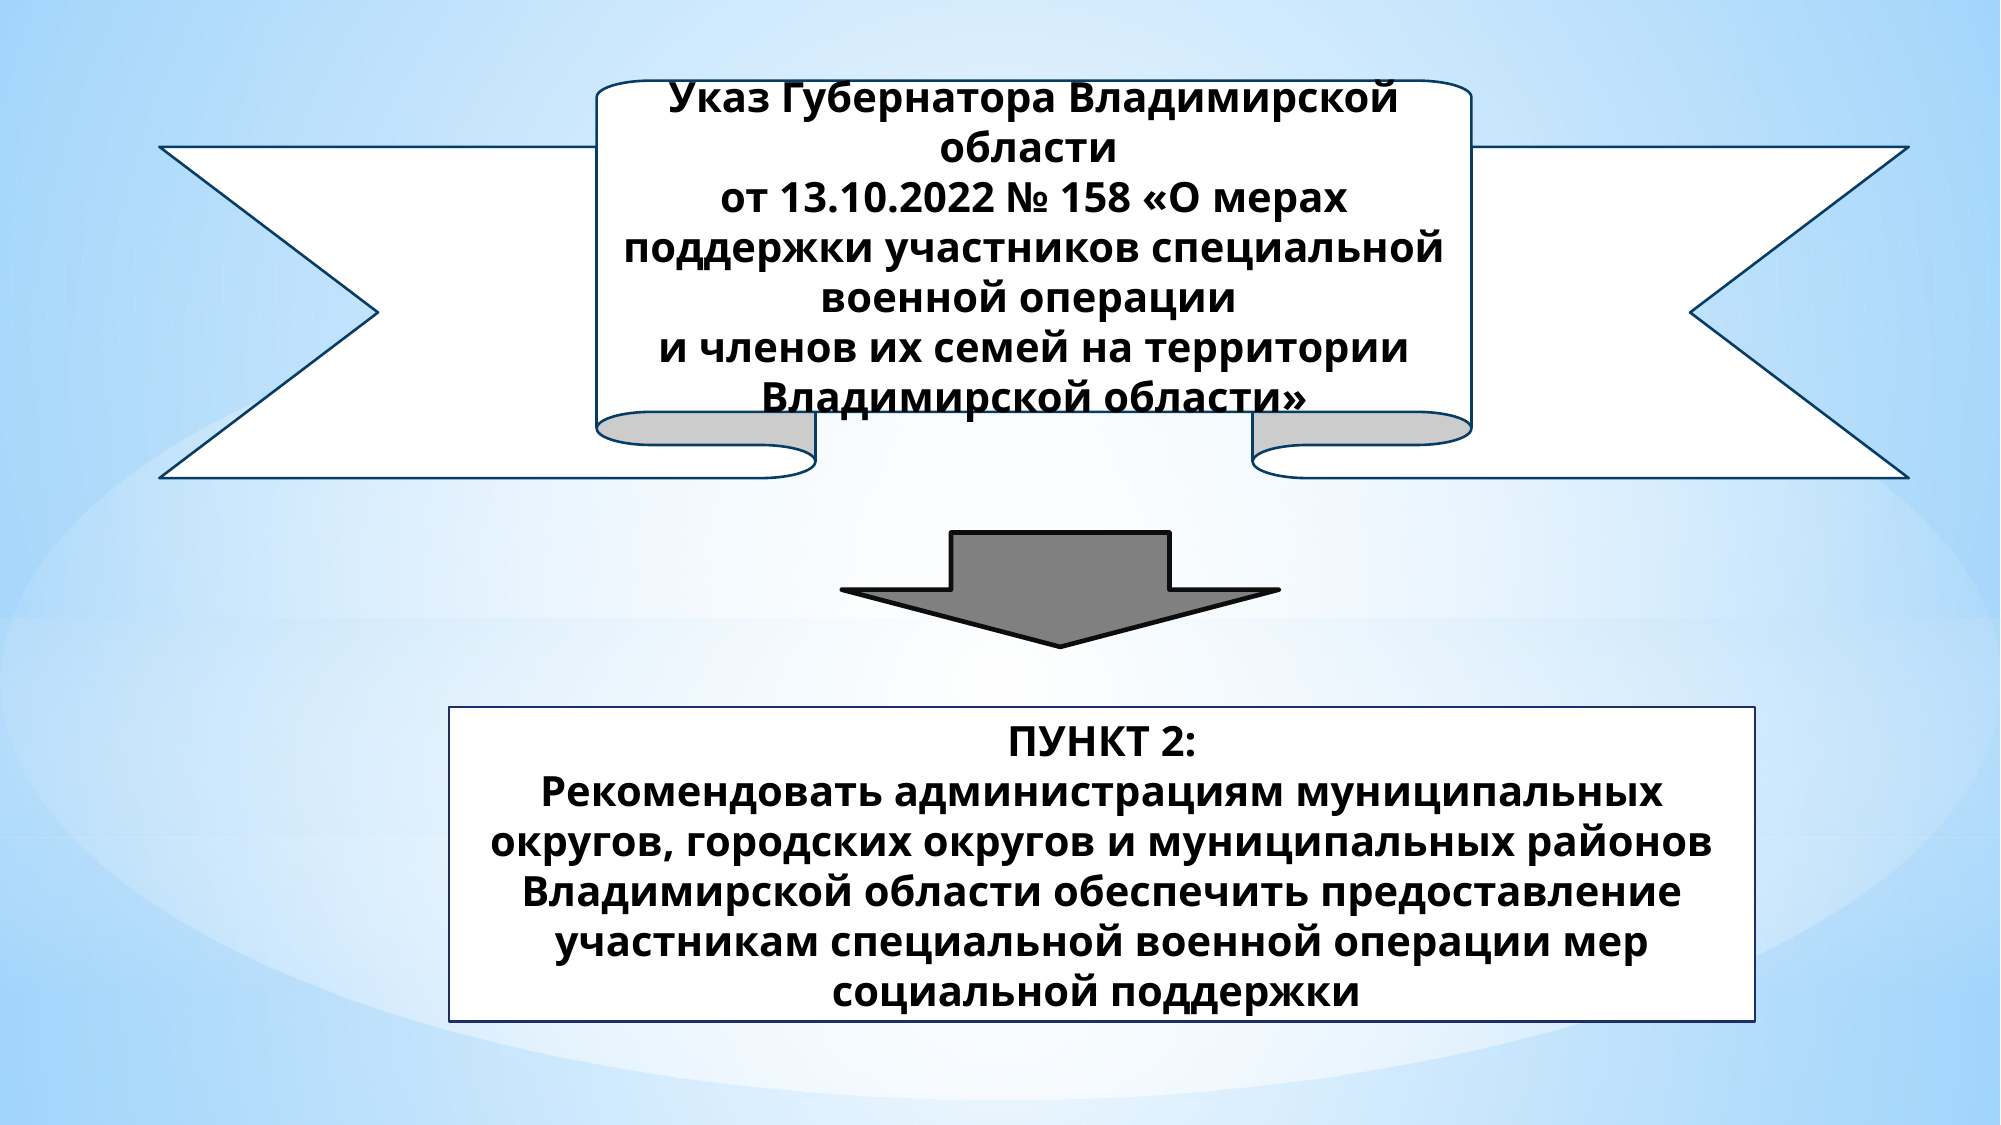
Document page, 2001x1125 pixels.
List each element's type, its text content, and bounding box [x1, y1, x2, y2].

text_box Указ Губернатора Владимирской области от 13.10.2022 № 158 «О мерах поддержки участников специальной военной операции и членов их семей на территории Владимирской области» [158, 79, 1911, 480]
text_box [840, 531, 1281, 649]
text_box ПУНКТ 2: Рекомендовать администрациям муниципальных округов, городских округов и муниципальных районов Владимирской области обеспечить предоставление участникам специальной военной операции мер социальной поддержки [448, 706, 1756, 1023]
